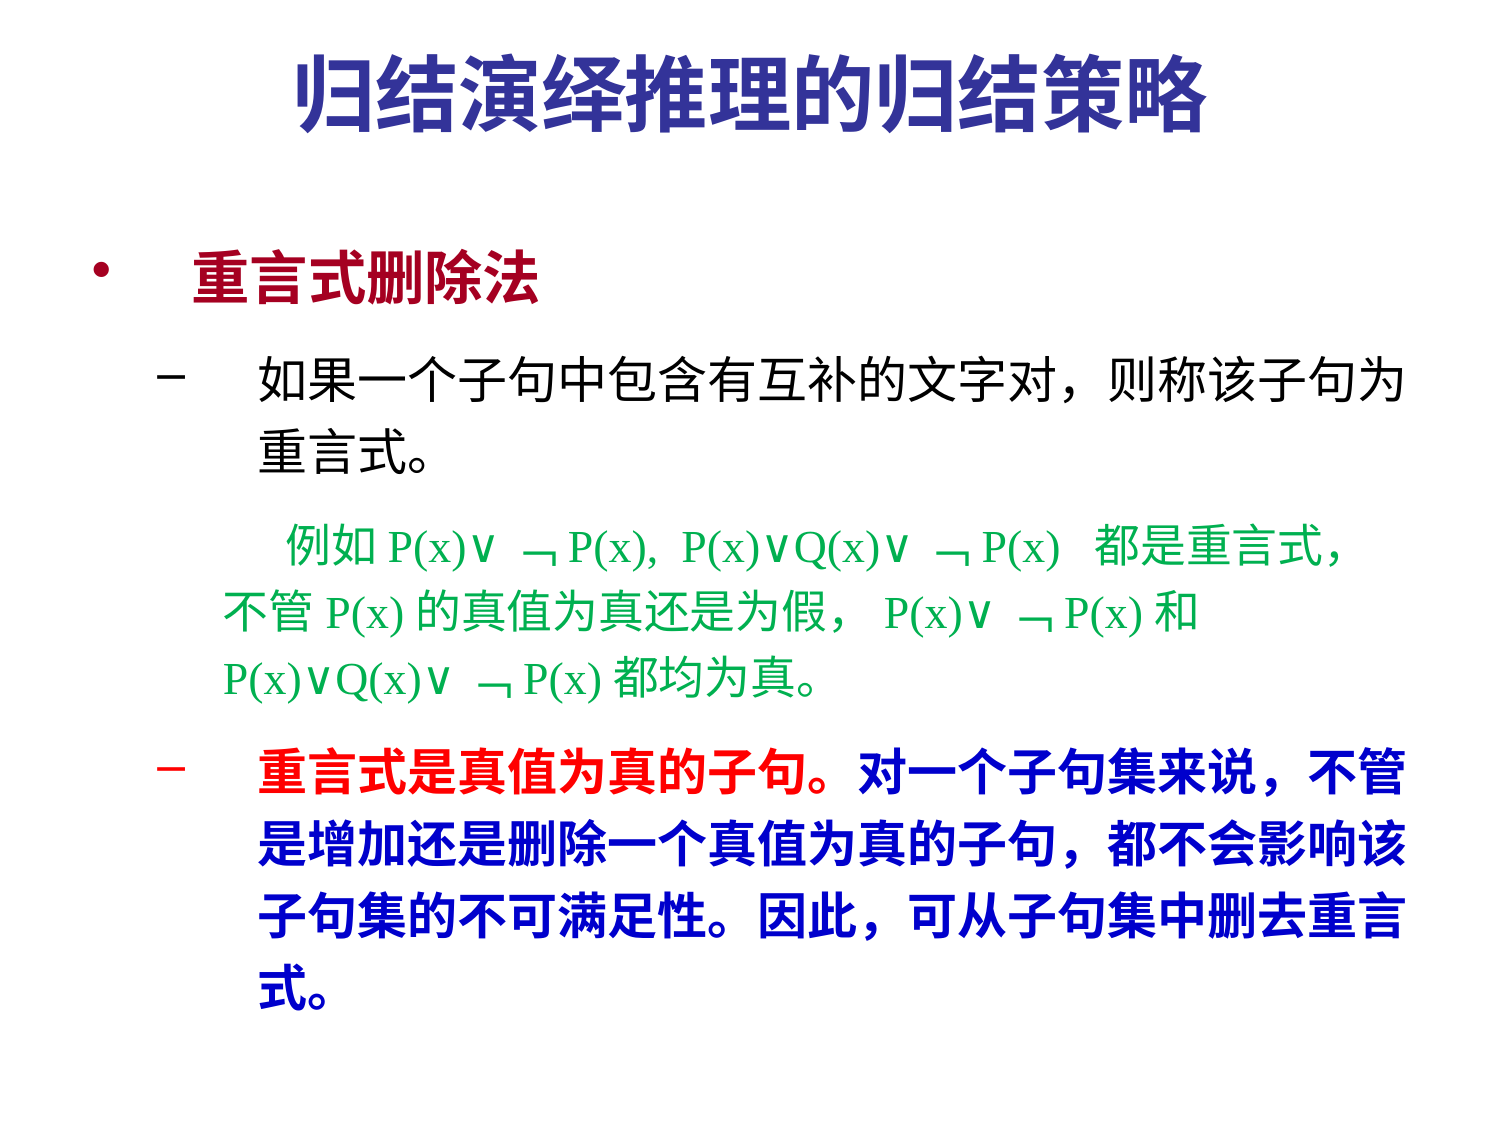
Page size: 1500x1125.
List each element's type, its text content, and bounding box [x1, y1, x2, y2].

title 归结演绎推理的归结策略 [75, 0, 1425, 185]
list 重言式删除法 如果一个子句中包含有互补的文字对，则称该子句为重言式。 例如P(x)∨﹁P(x), P(x)∨Q(x)∨﹁P(x) 都是重言式，不管P(x)的真值为真还是为假，P(x)∨﹁P(x)和P(x)∨Q(x)∨﹁P(x)都均为真。 重言式是真值为真的子句。对一个子句集来说，不管是增加还是删除一个真值为真的子句，都不会影响该子句集的不可满足性。因此，可从子句集中删去重言式。 [76, 219, 1427, 963]
